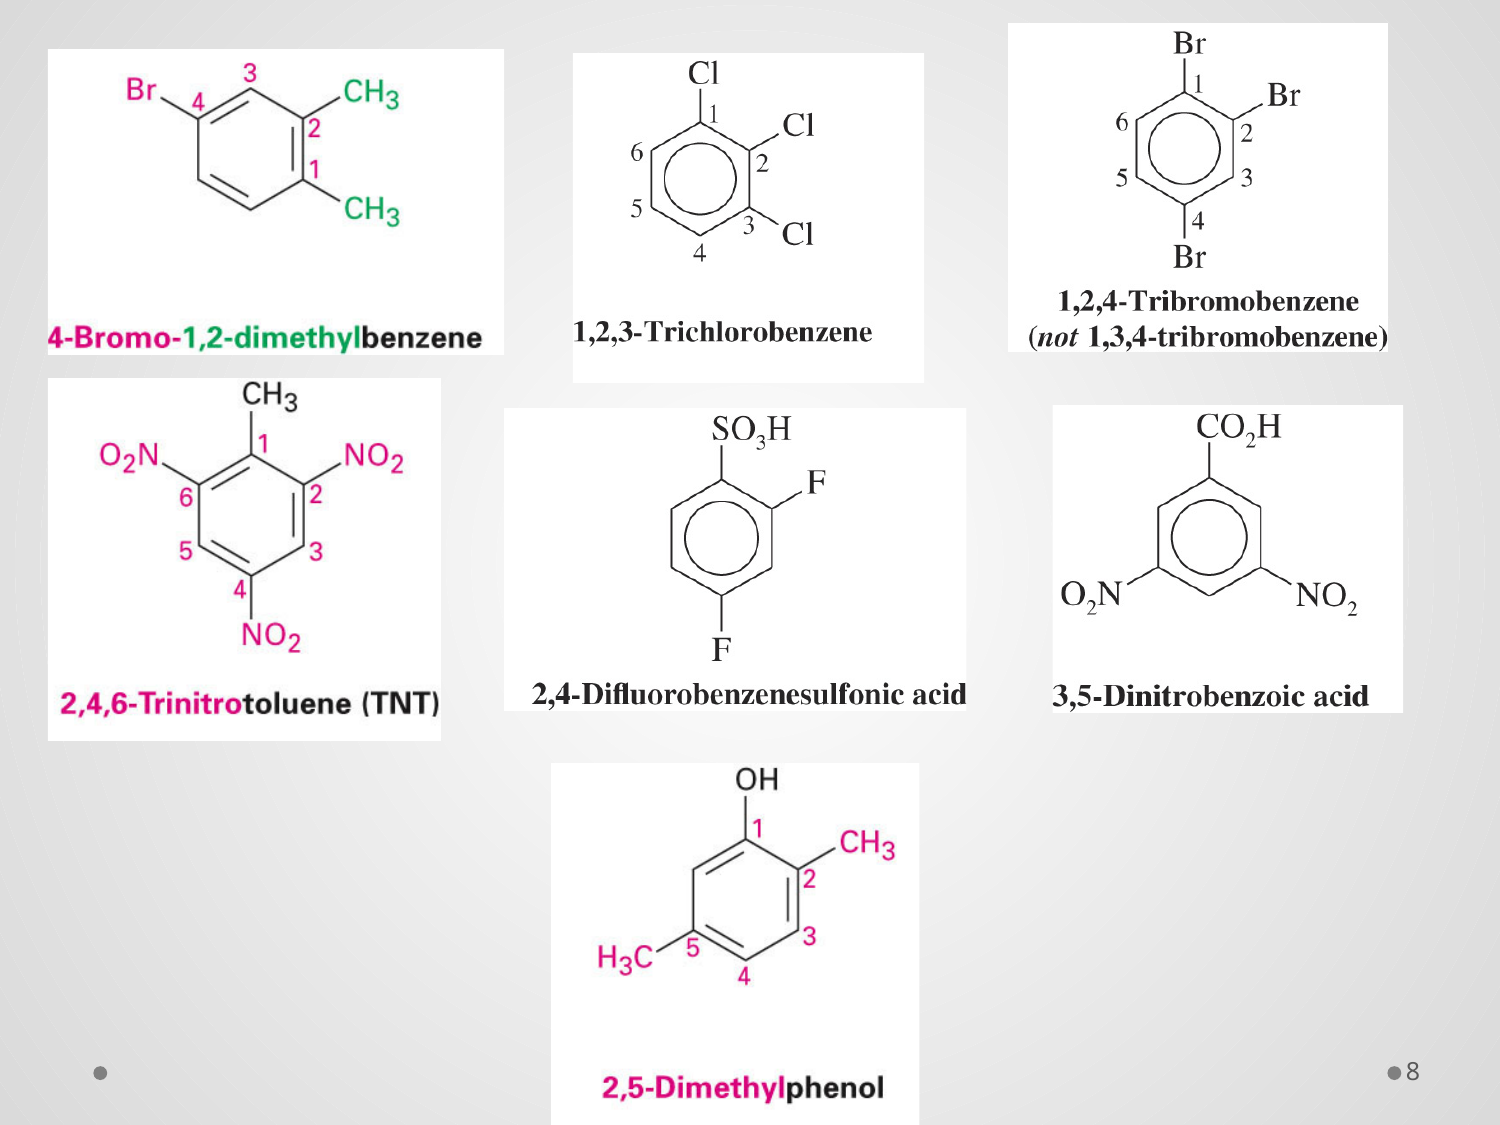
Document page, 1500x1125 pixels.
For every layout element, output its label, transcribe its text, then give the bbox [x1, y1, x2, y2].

picture [1052, 405, 1404, 714]
picture [1007, 22, 1389, 352]
picture [503, 408, 967, 711]
picture [550, 763, 920, 1125]
picture [47, 49, 505, 356]
picture [47, 378, 442, 741]
slide_number 8 [1401, 1042, 1494, 1103]
picture [572, 53, 925, 384]
